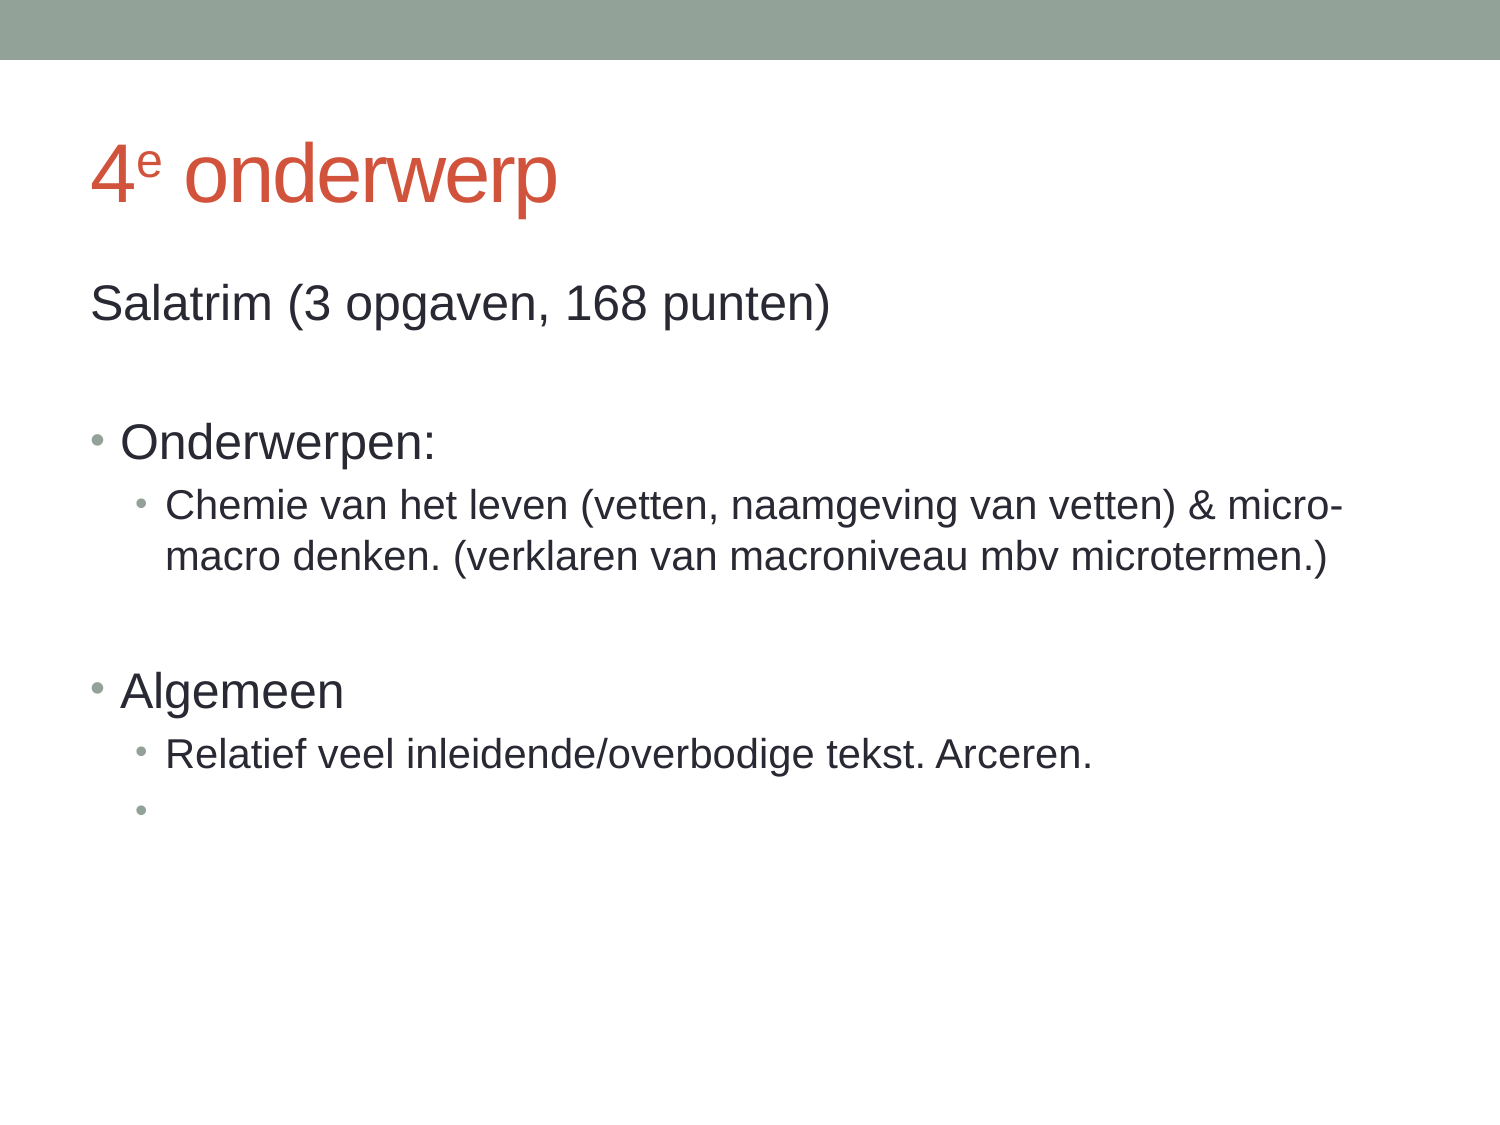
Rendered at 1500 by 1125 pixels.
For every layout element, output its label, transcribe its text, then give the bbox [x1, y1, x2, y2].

title 4e onderwerp [75, 87, 1425, 250]
list Salatrim (3 opgaven, 168 punten) Onderwerpen: Chemie van het leven (vetten, naamgeving van vetten) & micro- macro denken. (verklaren van macroniveau mbv microtermen.) Algemeen Relatief veel inleidende/overbodige tekst. Arceren. [75, 262, 1425, 1063]
